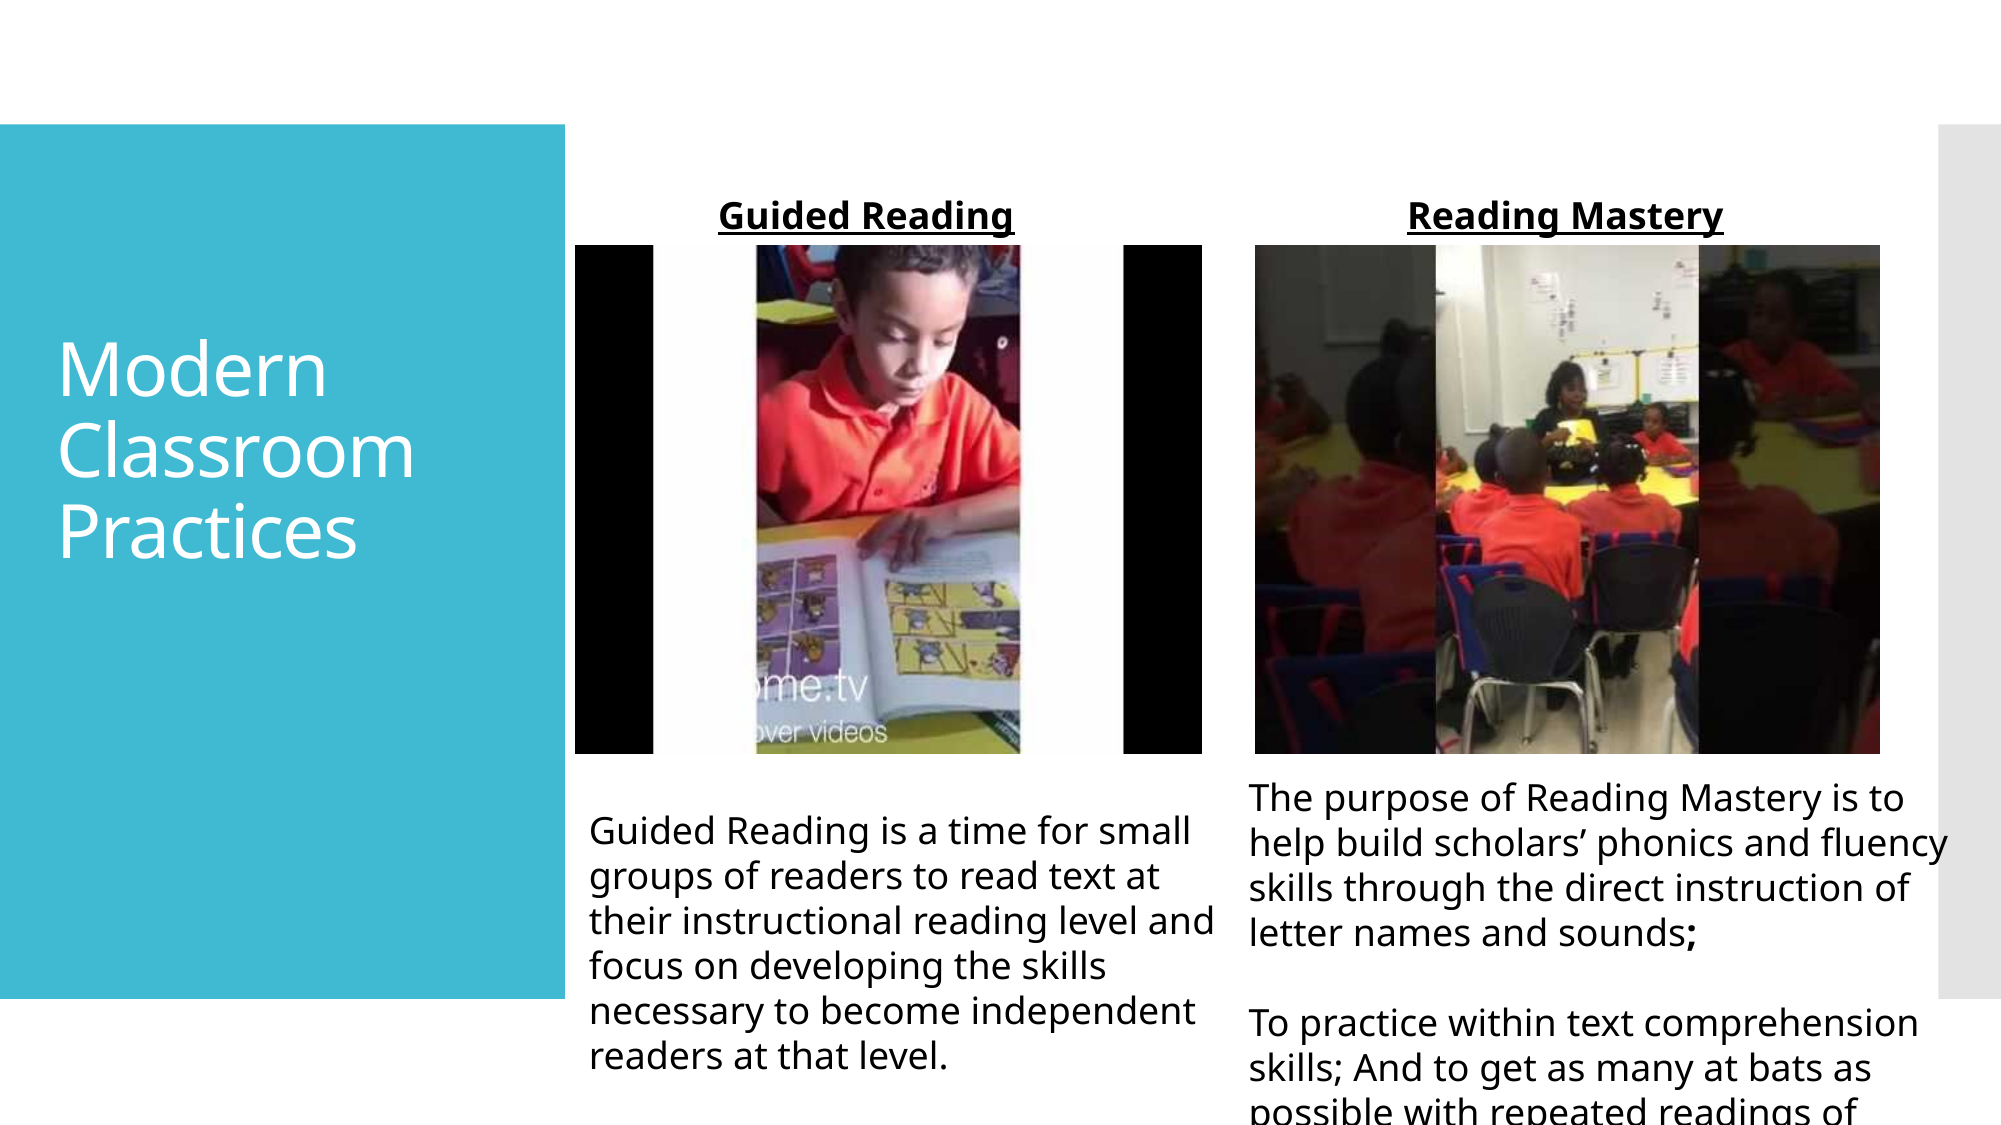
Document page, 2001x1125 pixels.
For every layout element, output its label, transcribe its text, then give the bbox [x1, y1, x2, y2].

text_box Guided Reading [703, 184, 1082, 244]
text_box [573, 244, 1203, 755]
text_box Guided Reading is a time for small groups of readers to read text at their instructional reading level and focus on developing the skills necessary to become independent readers at that level. [574, 754, 1255, 1125]
text_box Reading Mastery [1392, 184, 1881, 244]
title Modern Classroom Practices [41, 184, 554, 723]
text_box The purpose of Reading Mastery is to help build scholars’ phonics and fluency skills through the direct instruction of letter names and sounds; To practice within text comprehension skills; And to get as many at bats as possible with repeated readings of decodable texts. [1255, 766, 2000, 1125]
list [1254, 244, 1881, 755]
